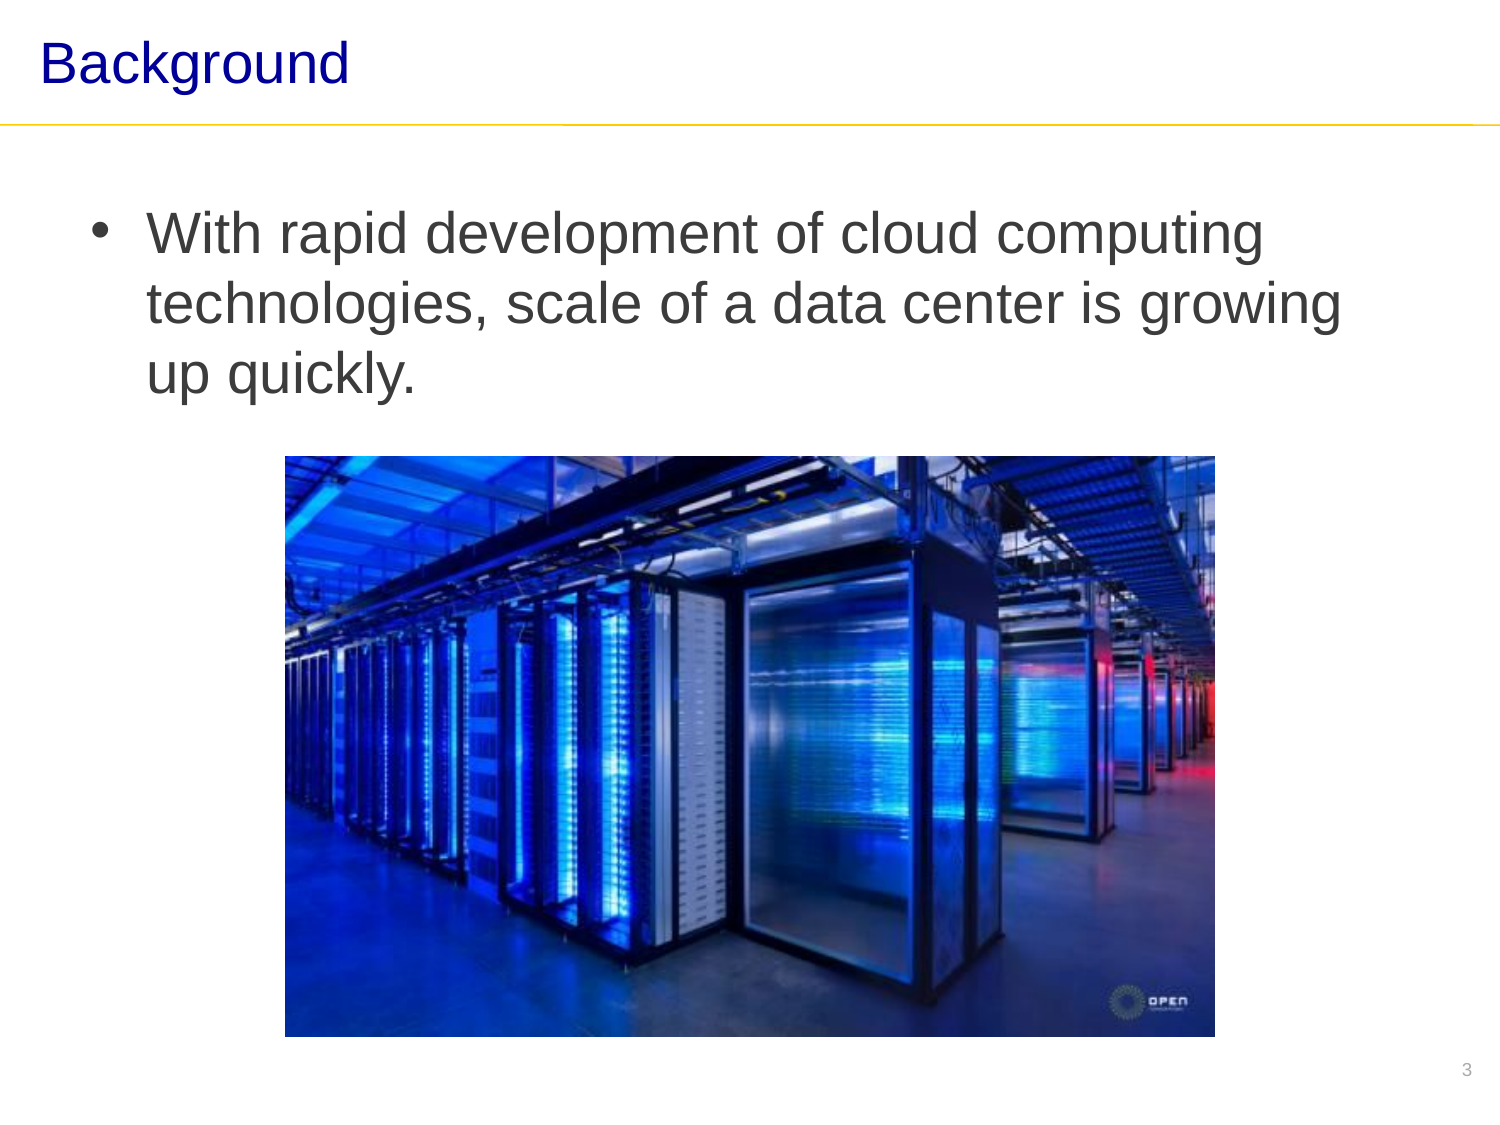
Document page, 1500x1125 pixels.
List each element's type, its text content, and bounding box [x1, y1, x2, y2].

title Background [24, 23, 1288, 106]
slide_number 3 [1446, 1049, 1500, 1088]
picture [285, 455, 1215, 1037]
list With rapid development of cloud computing technologies, scale of a data center is growing up quickly. [75, 187, 1425, 1059]
